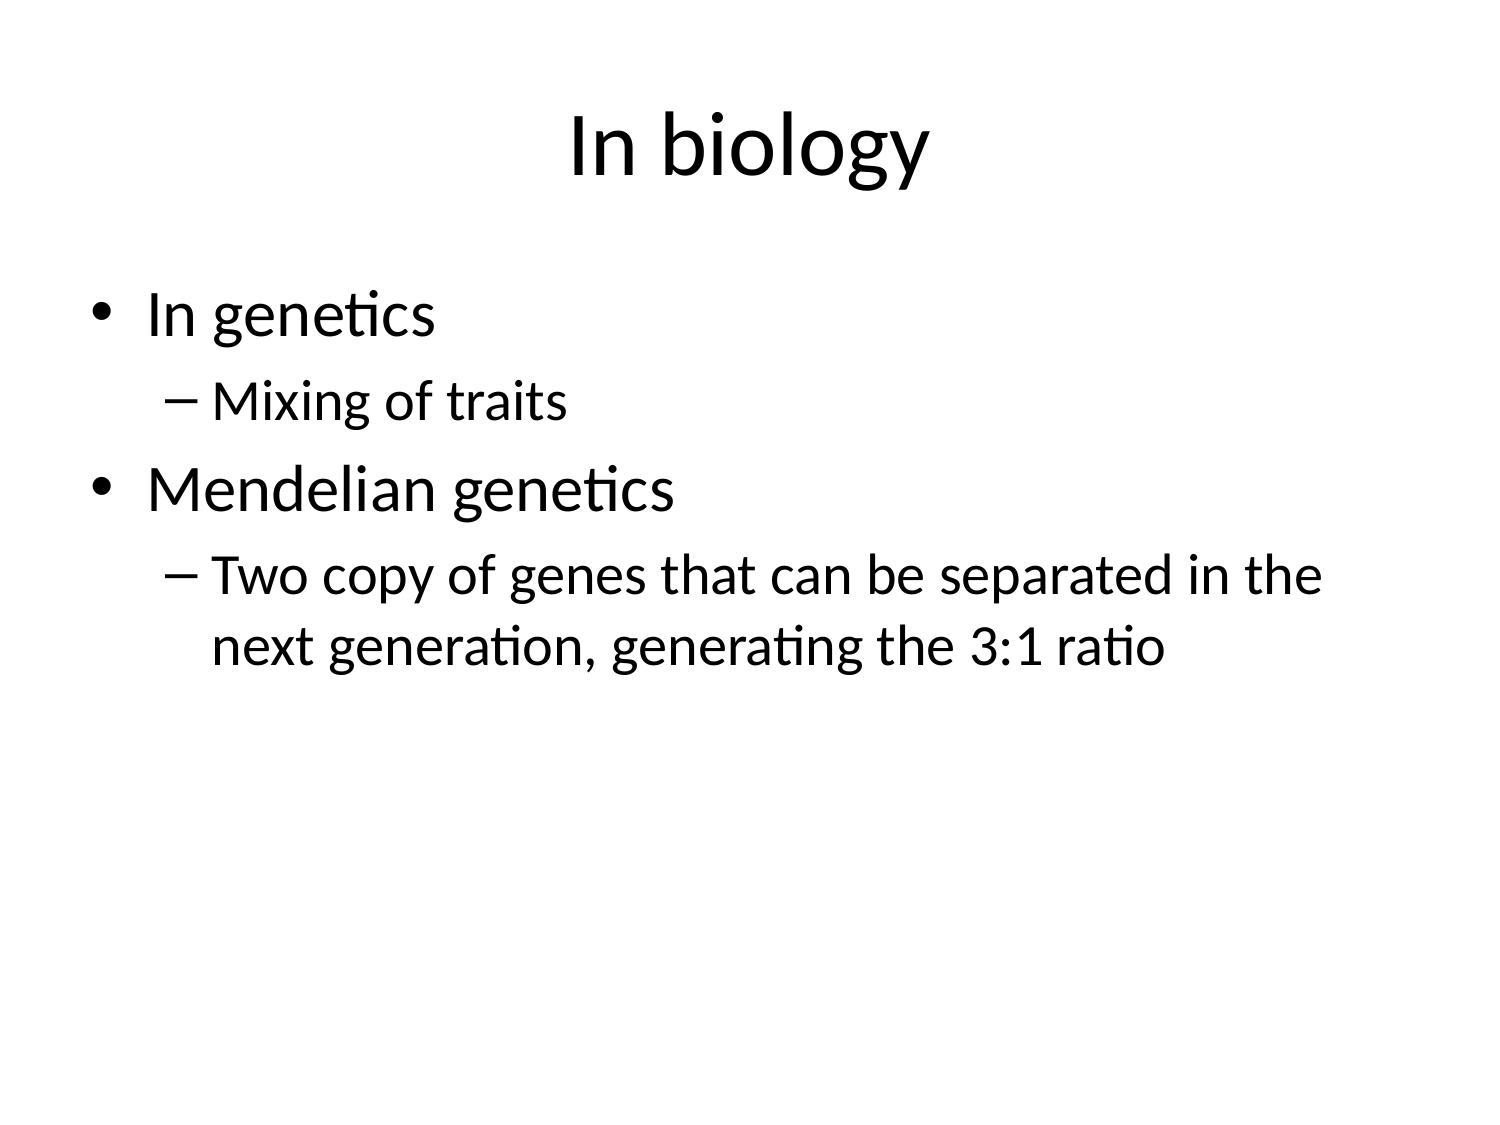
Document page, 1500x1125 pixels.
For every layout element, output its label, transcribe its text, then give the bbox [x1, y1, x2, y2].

list In genetics Mixing of traits Mendelian genetics Two copy of genes that can be separated in the next generation, generating the 3:1 ratio [75, 262, 1425, 1005]
title In biology [75, 45, 1425, 233]
